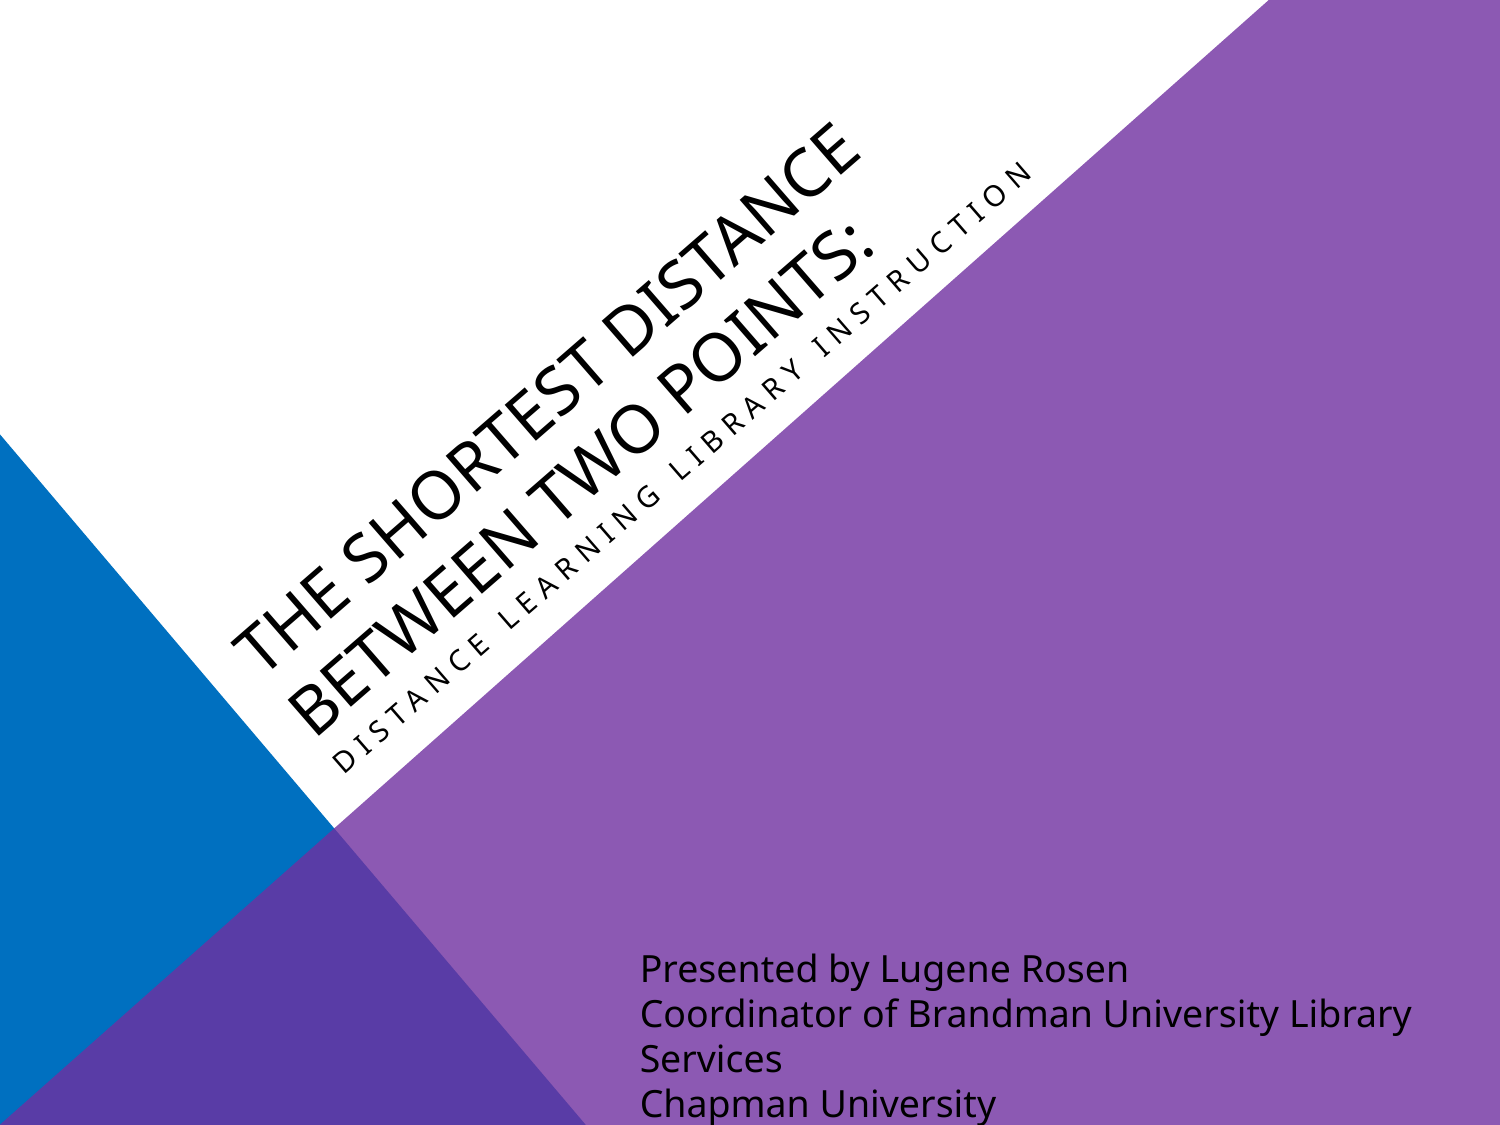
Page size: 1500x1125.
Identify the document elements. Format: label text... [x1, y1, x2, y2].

text_box Presented by Lugene Rosen Coordinator of Brandman University Library Services Chapman University [624, 937, 1488, 1125]
title The Shortest Distance between Two Points: [182, 4, 1012, 761]
subtitle Distance Learning Library Instruction [312, 61, 1154, 804]
